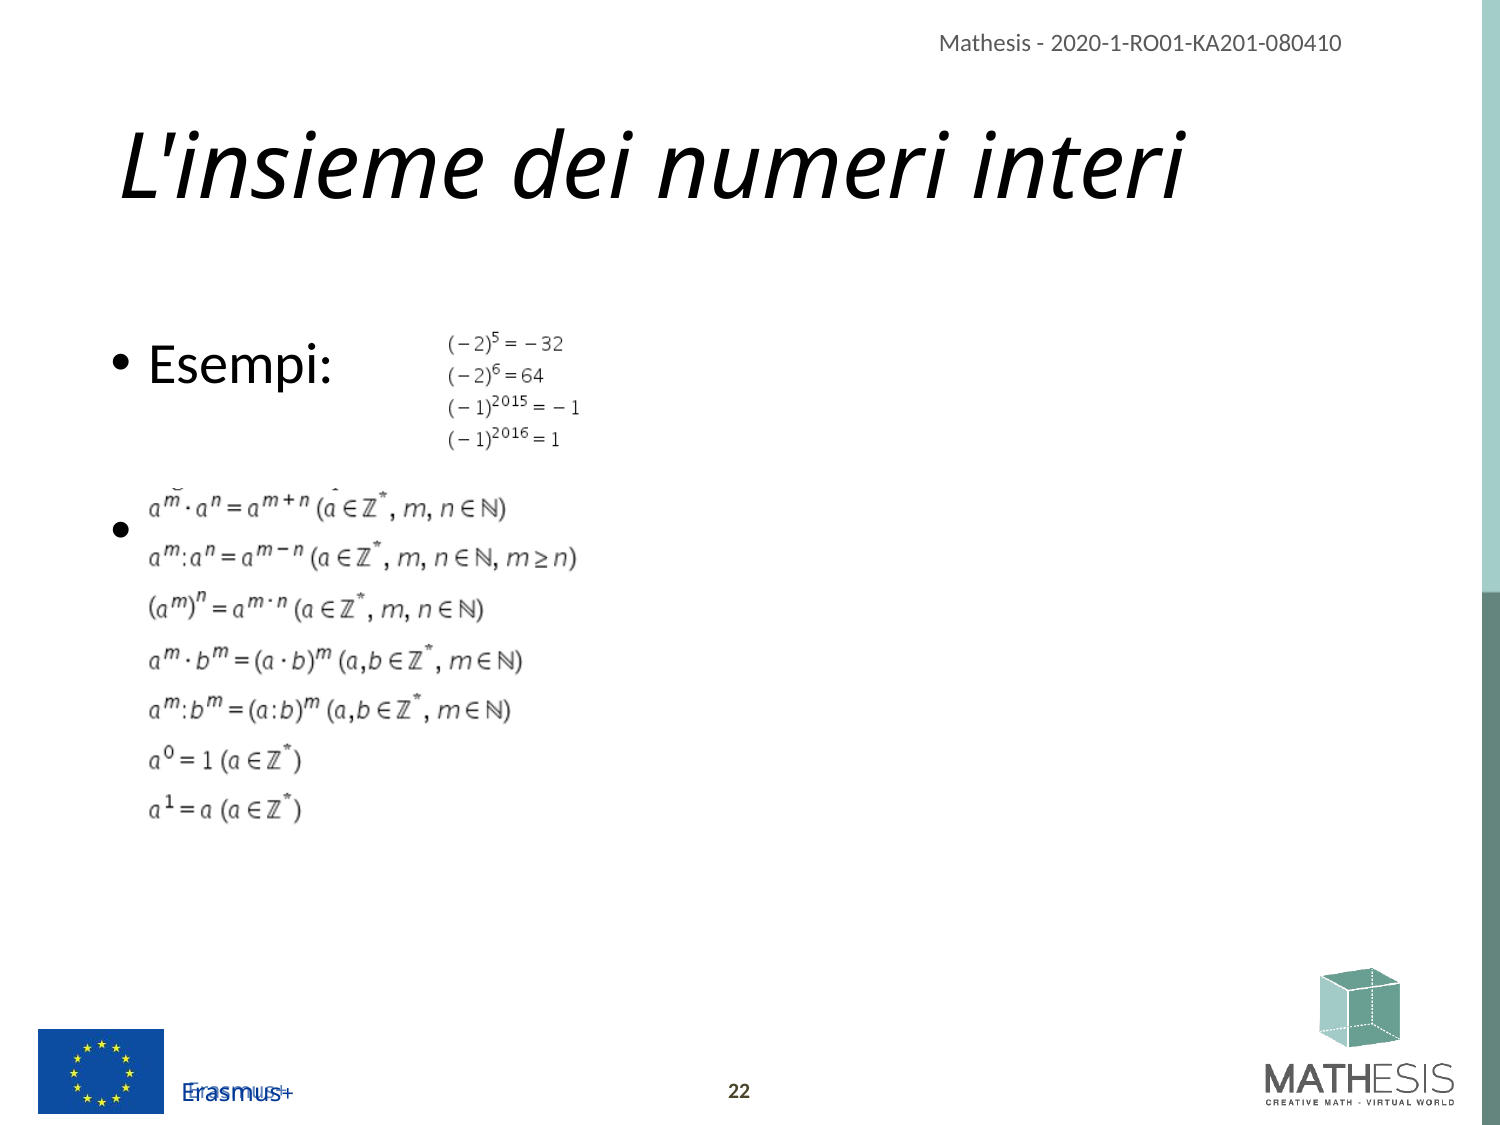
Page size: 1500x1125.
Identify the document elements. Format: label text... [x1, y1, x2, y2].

picture [139, 488, 613, 847]
list Esempi: Reguli di calcolo: [95, 326, 1154, 602]
picture [447, 326, 581, 451]
picture [38, 1029, 164, 1114]
title L'insieme dei numeri interi [103, 59, 1397, 278]
